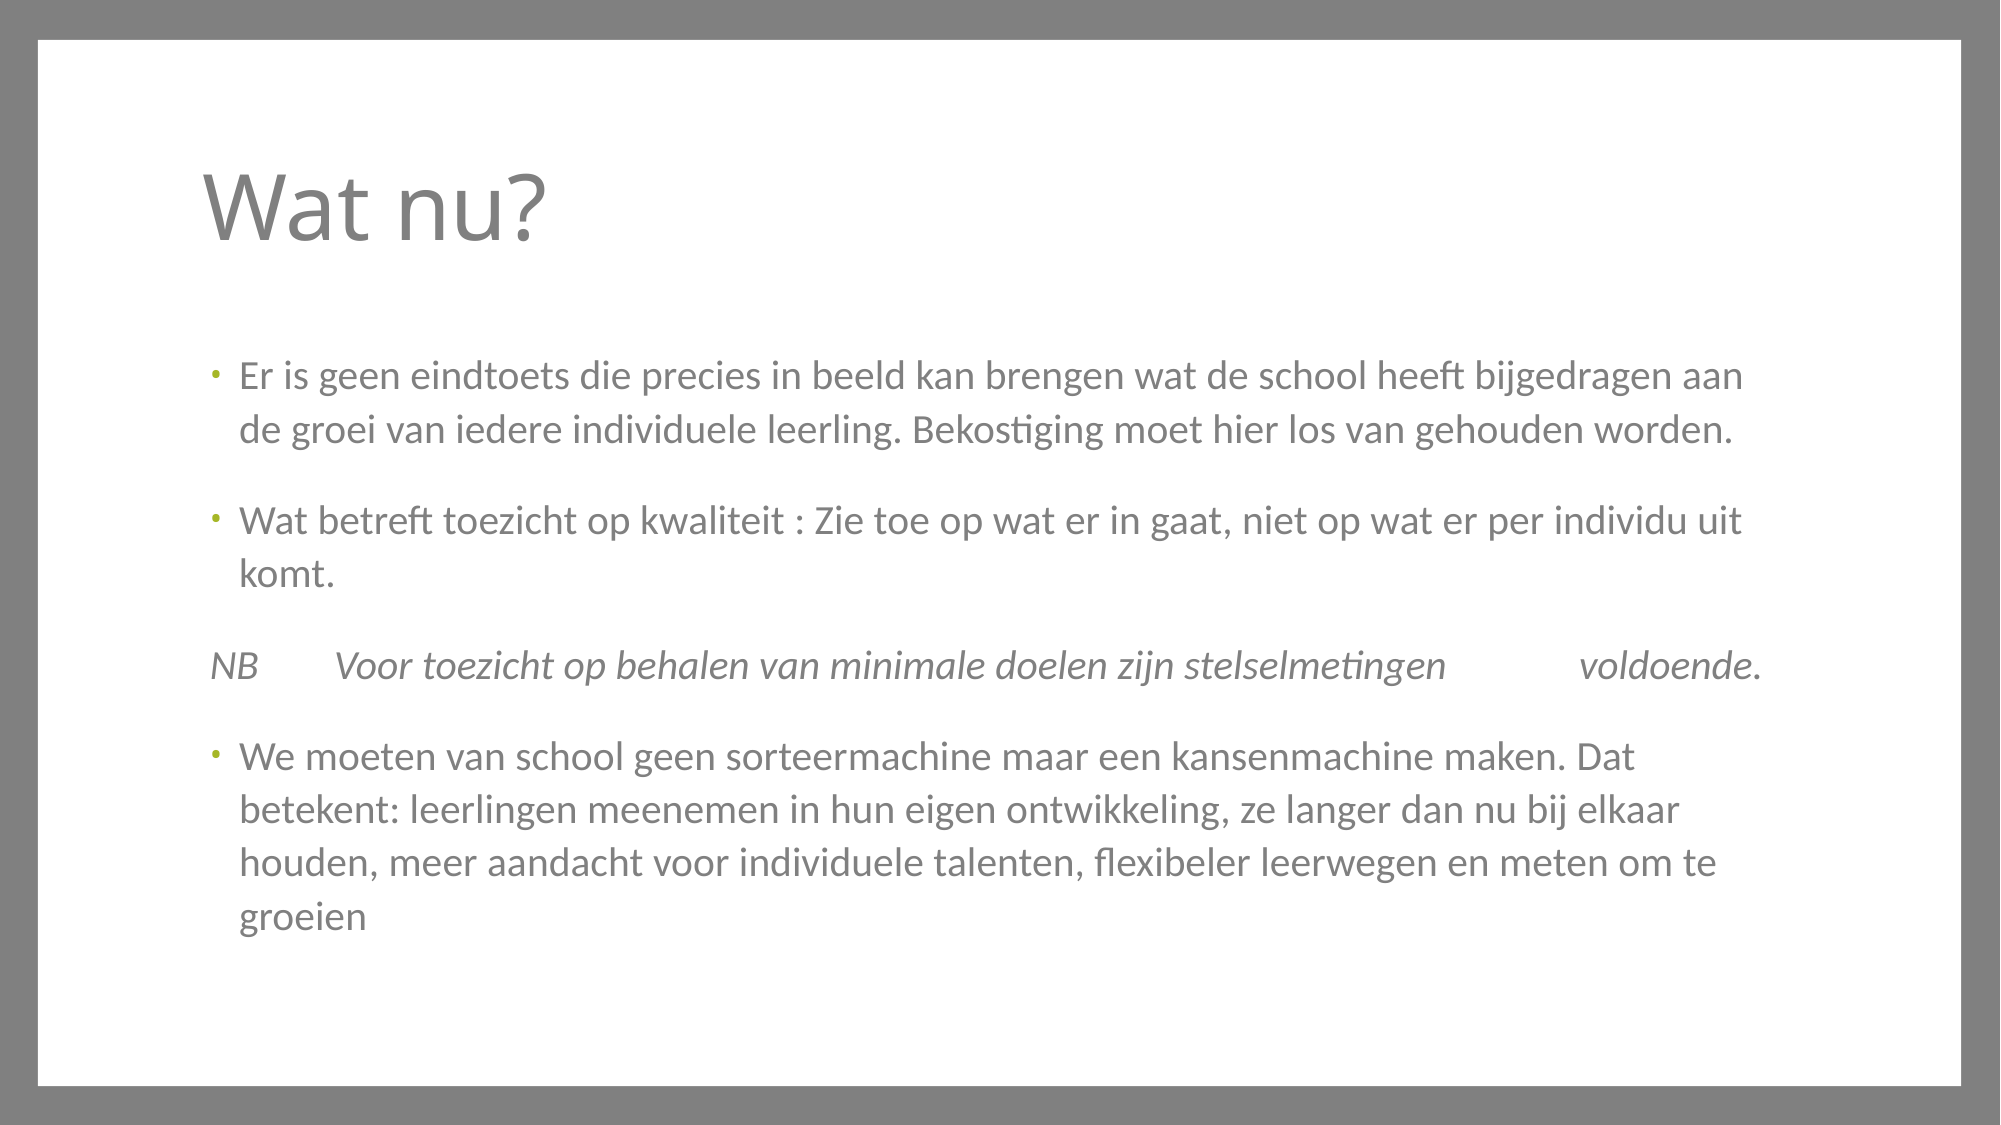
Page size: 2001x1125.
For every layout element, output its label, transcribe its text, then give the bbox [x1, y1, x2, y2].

title Wat nu? [187, 99, 1808, 323]
list Er is geen eindtoets die precies in beeld kan brengen wat de school heeft bijgedragen aan de groei van iedere individuele leerling. Bekostiging moet hier los van gehouden worden. Wat betreft toezicht op kwaliteit : Zie toe op wat er in gaat, niet op wat er per individu uit komt. NB Voor toezicht op behalen van minimale doelen zijn stelselmetingen voldoende. We moeten van school geen sorteermachine maar een kansenmachine maken. Dat betekent: leerlingen meenemen in hun eigen ontwikkeling, ze langer dan nu bij elkaar houden, meer aandacht voor individuele talenten, flexibeler leerwegen en meten om te groeien [187, 337, 1808, 1000]
